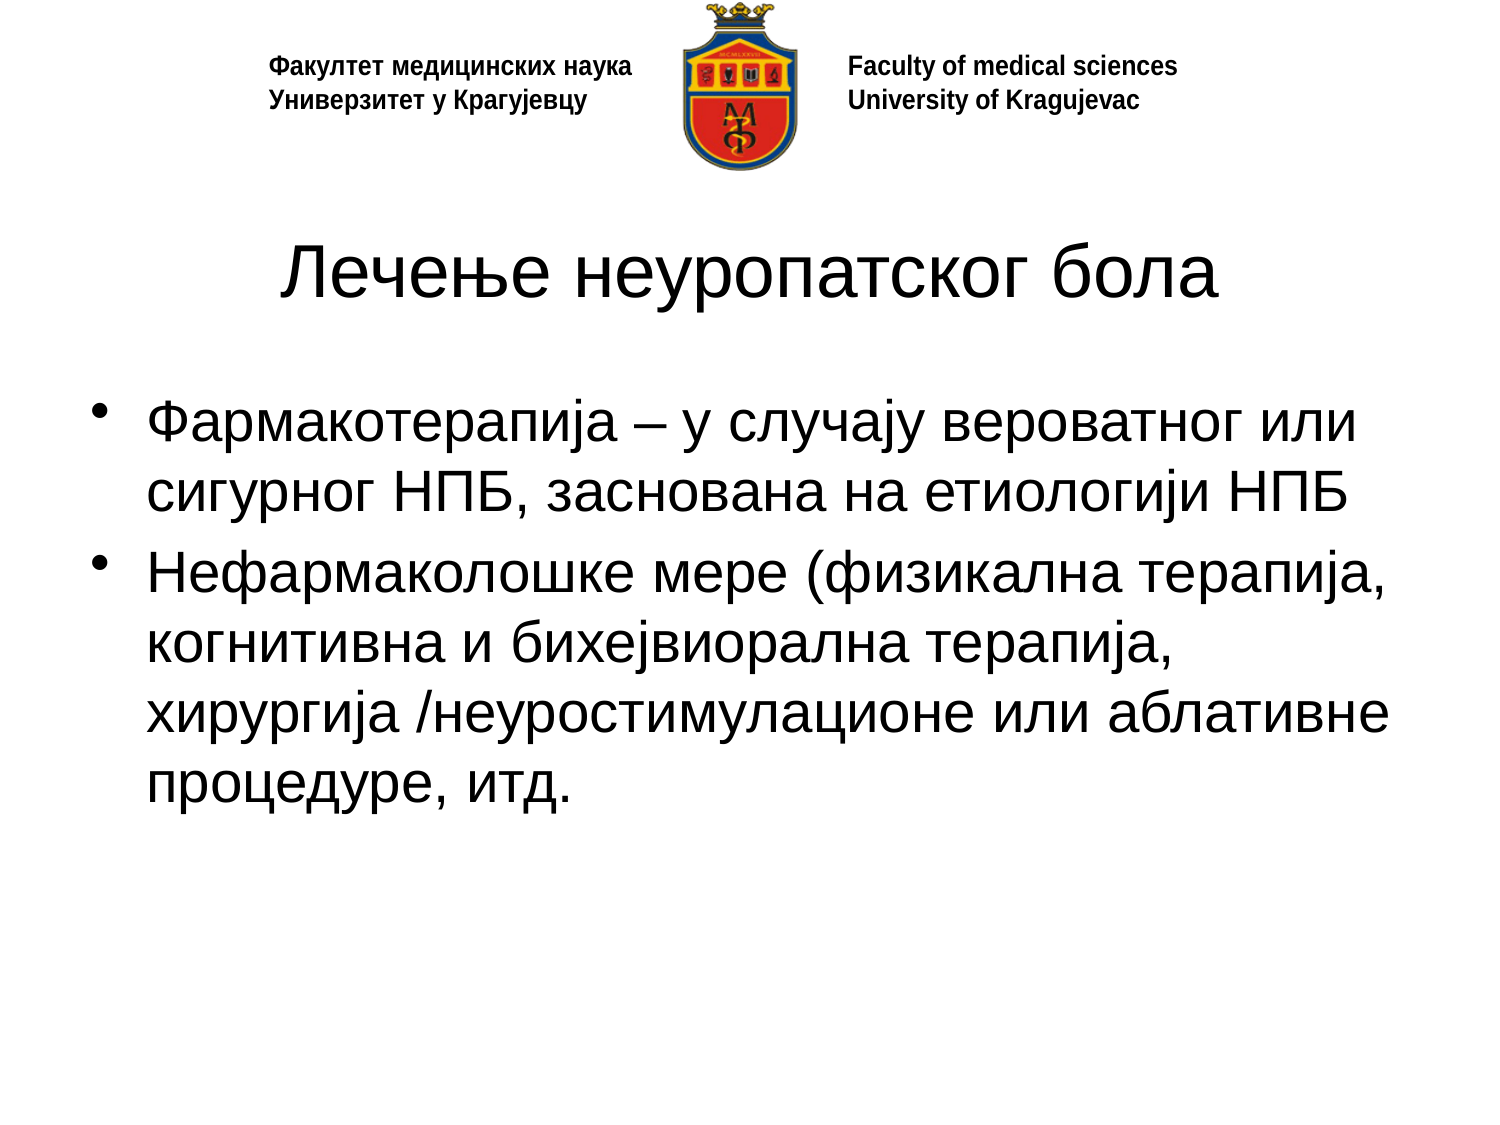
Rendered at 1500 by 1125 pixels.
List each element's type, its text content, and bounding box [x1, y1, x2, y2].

list Фармакотерапија – у случају вероватног или сигурног НПБ, заснована на етиологији НПБ Нефармаколошке мере (физикална терапија, когнитивна и бихејвиорална терапија, хирургија /неуростимулационе или аблативне процедуре, итд. [74, 374, 1426, 1118]
title Лечење неуропатског бола [74, 173, 1426, 362]
